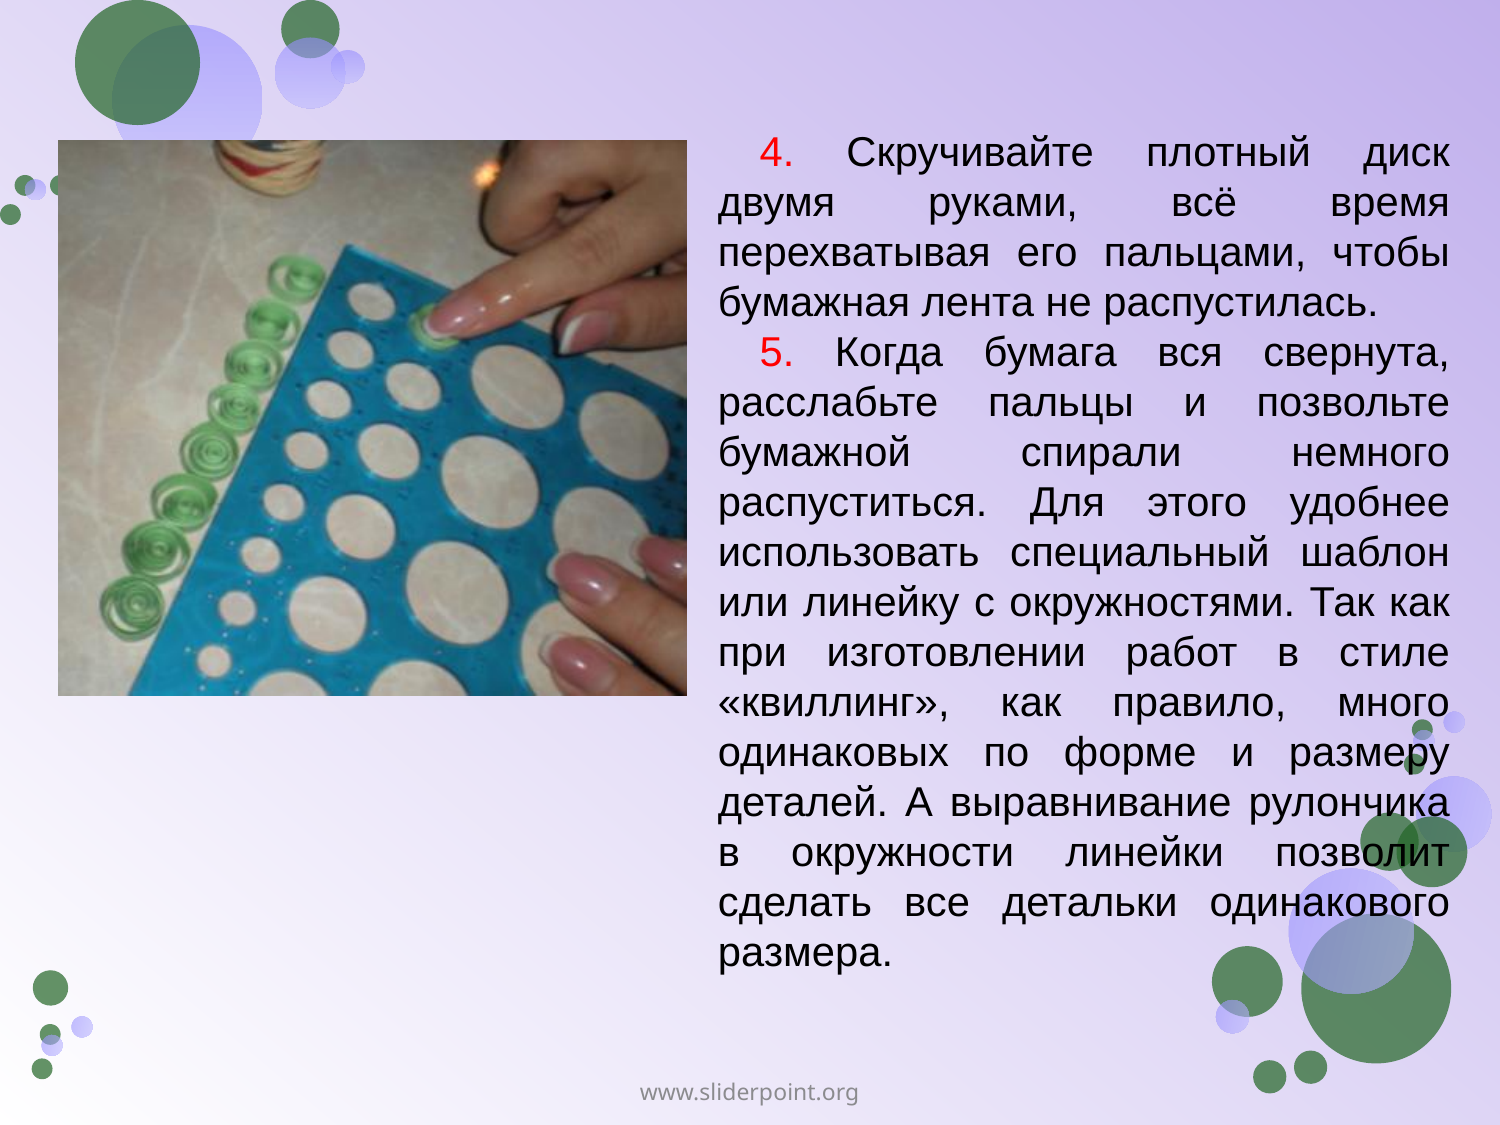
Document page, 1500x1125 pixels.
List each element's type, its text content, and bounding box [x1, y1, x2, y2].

footer www.sliderpoint.org [512, 1069, 988, 1113]
picture [58, 140, 687, 696]
text_box 4. Скручивайте плотный диск двумя руками, всё время перехватывая его пальцами, чтобы бумажная лента не распустилась. 5. Когда бумага вся свернута, расслабьте пальцы и позвольте бумажной спирали немного распуститься. Для этого удобнее использовать специальный шаблон или линейку с окружностями. Так как при изготовлении работ в стиле «квиллинг», как правило, много одинаковых по форме и размеру деталей. А выравнивание рулончика в окружности линейки позволит сделать все детальки одинакового размера. [703, 116, 1465, 982]
